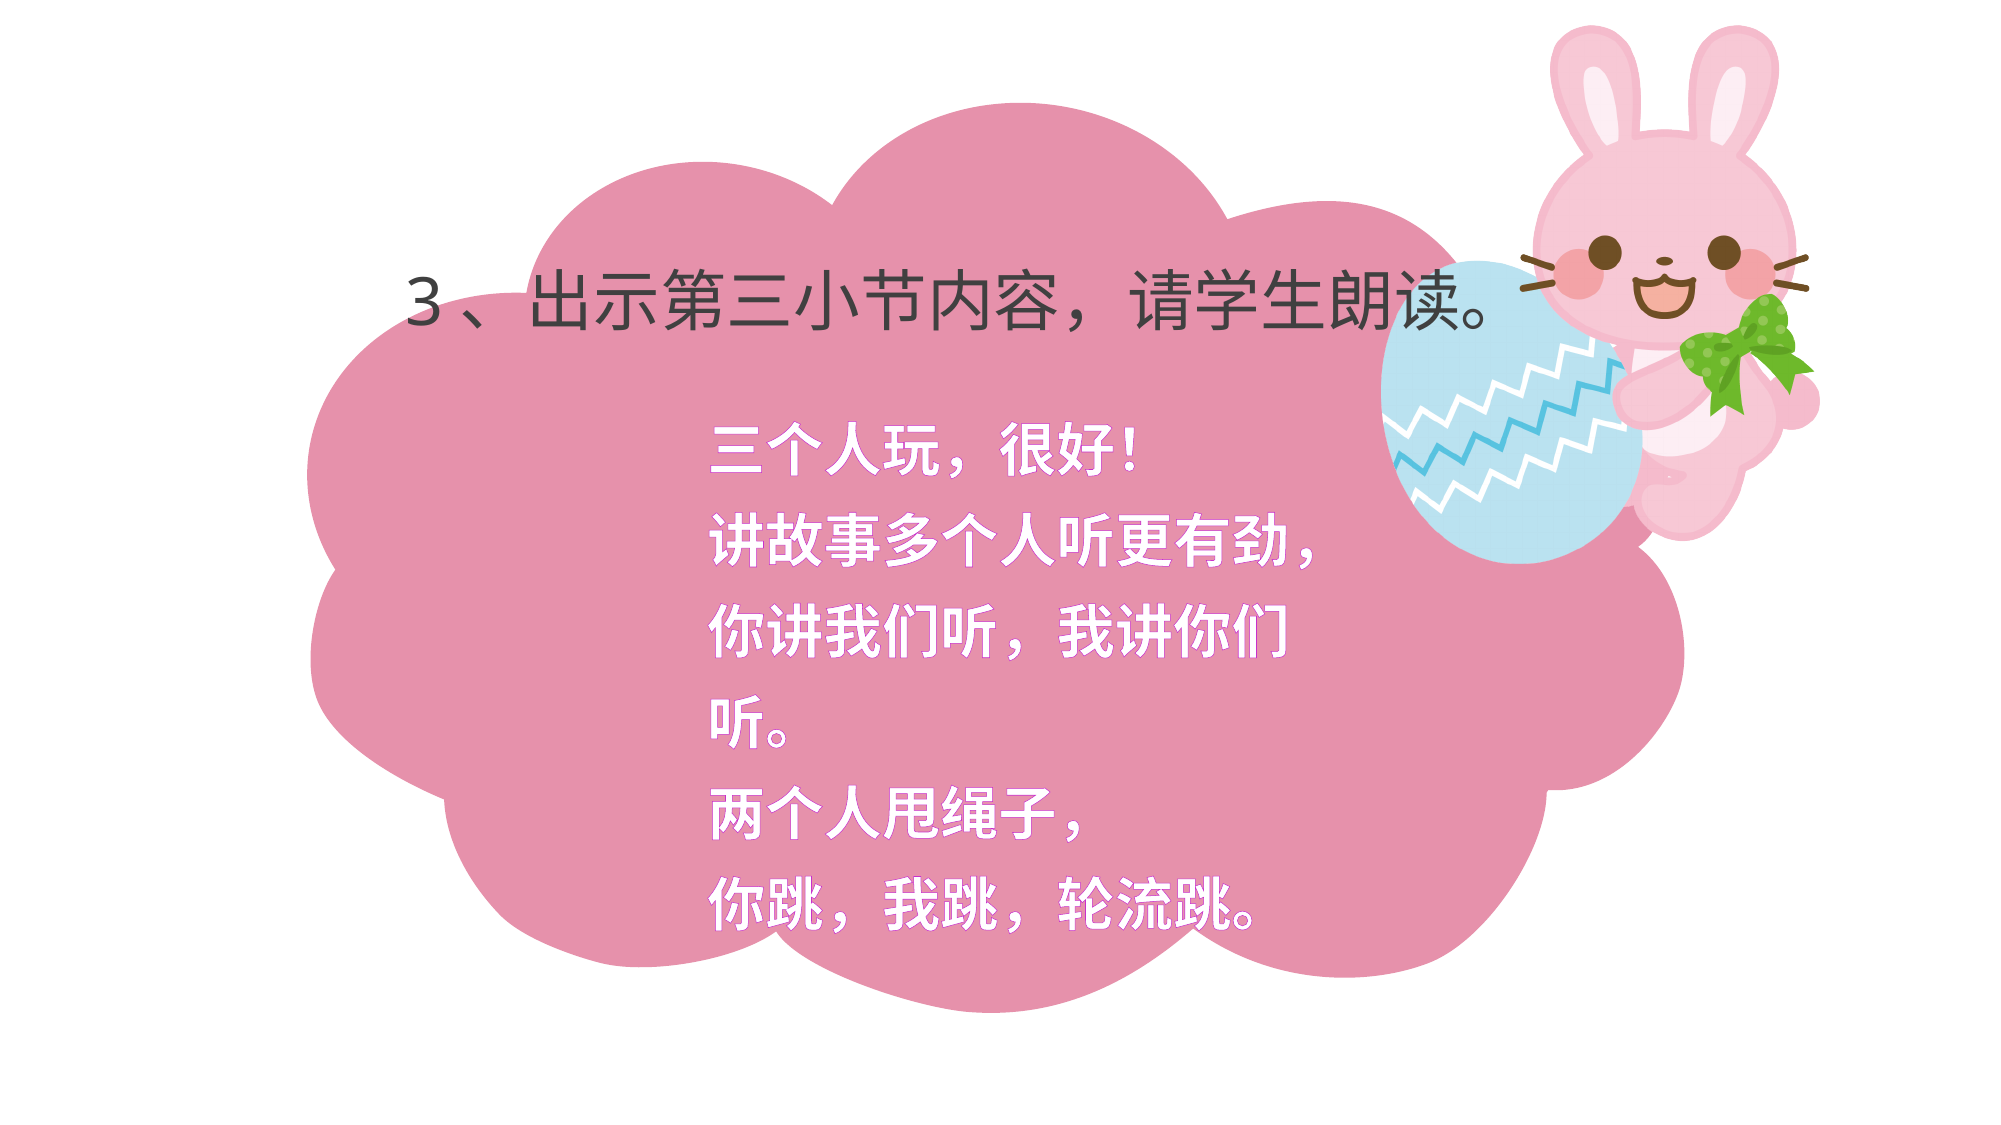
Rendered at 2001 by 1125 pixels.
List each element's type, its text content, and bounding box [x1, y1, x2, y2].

text_box 三个人玩，很好！ 讲故事多个人听更有劲， 你讲我们听，我讲你们听。 两个人甩绳子， 你跳，我跳，轮流跳。 [692, 384, 1308, 1036]
picture [1381, 25, 1820, 564]
text_box 3、出示第三小节内容，请学生朗读。 [391, 251, 1381, 347]
